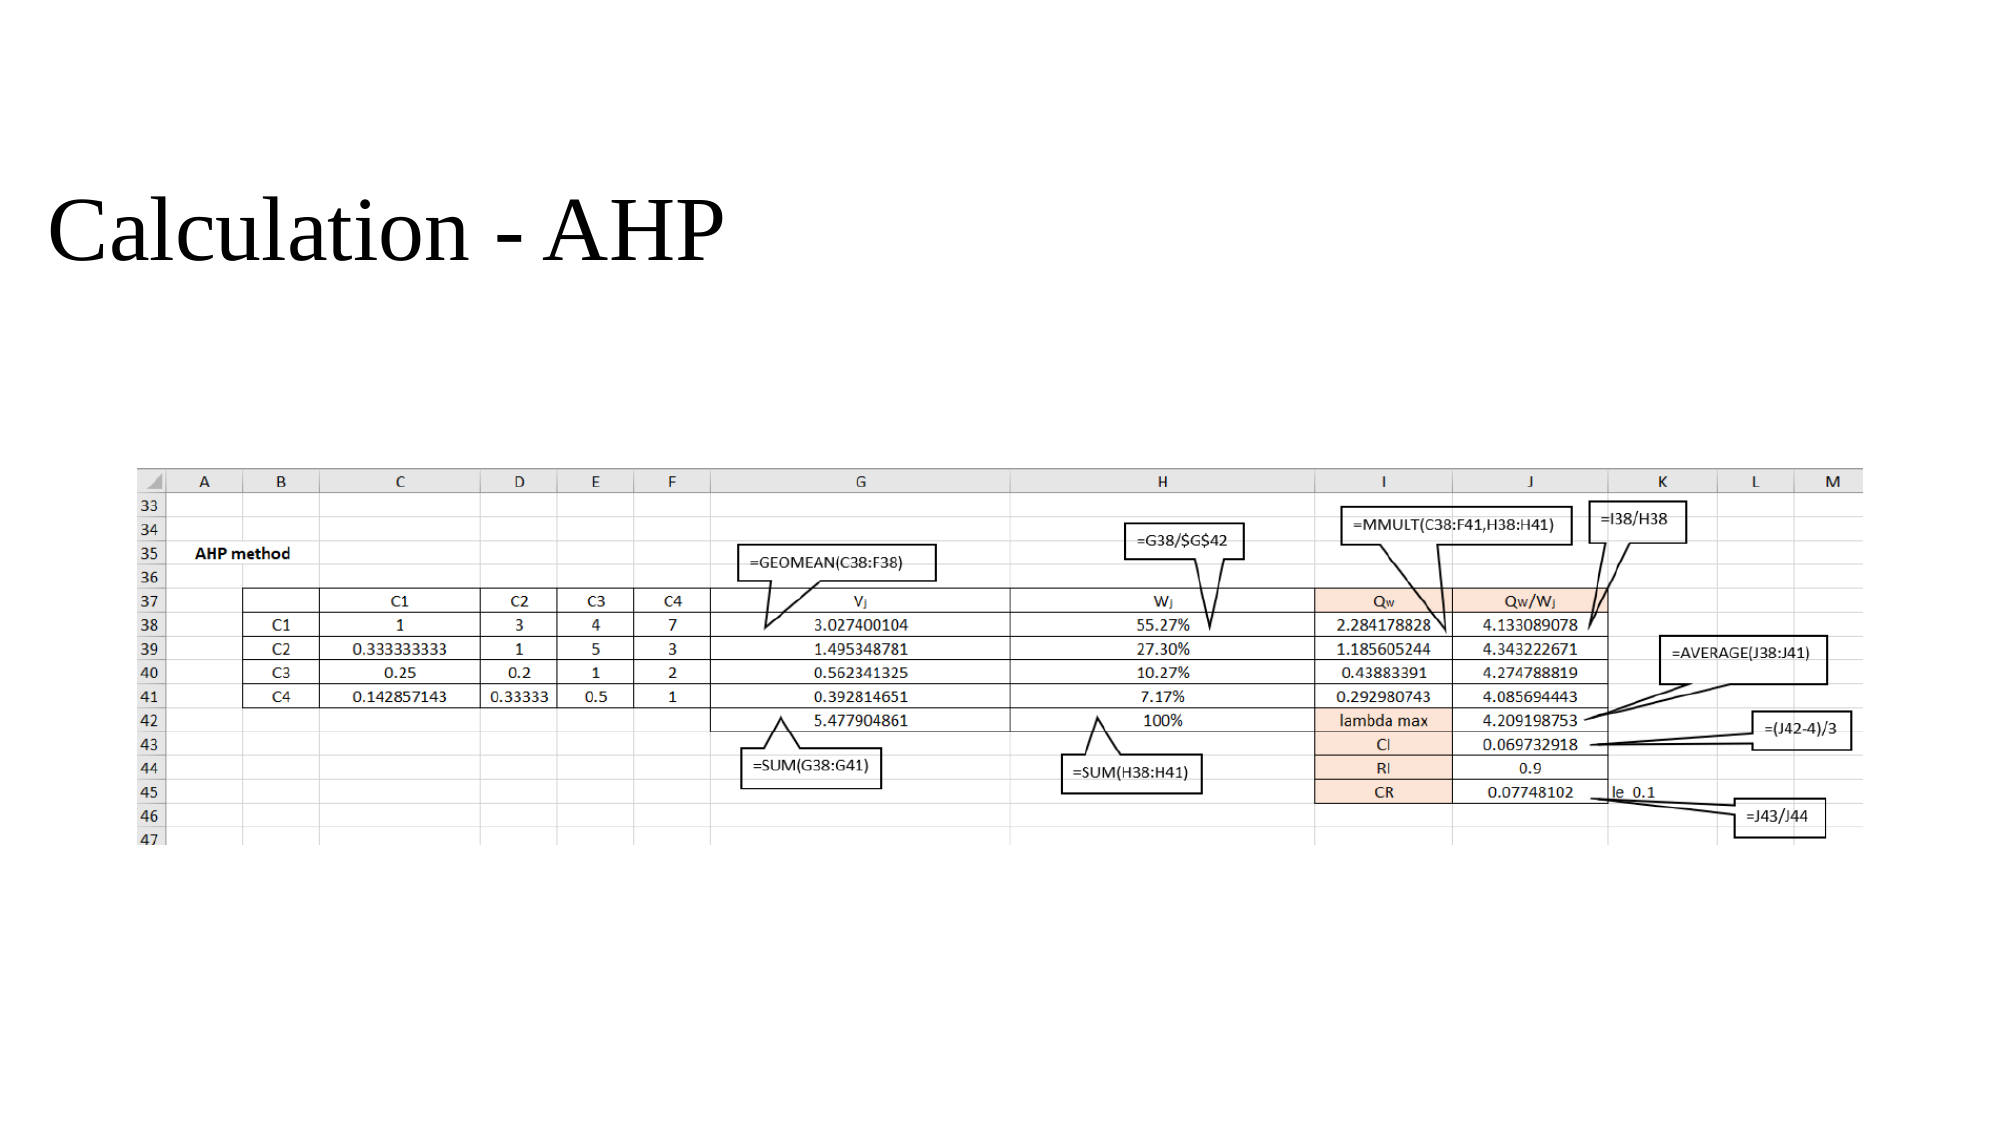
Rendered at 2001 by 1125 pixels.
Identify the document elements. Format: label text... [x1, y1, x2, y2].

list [137, 468, 1863, 845]
title Calculation - AHP [32, 172, 1969, 289]
